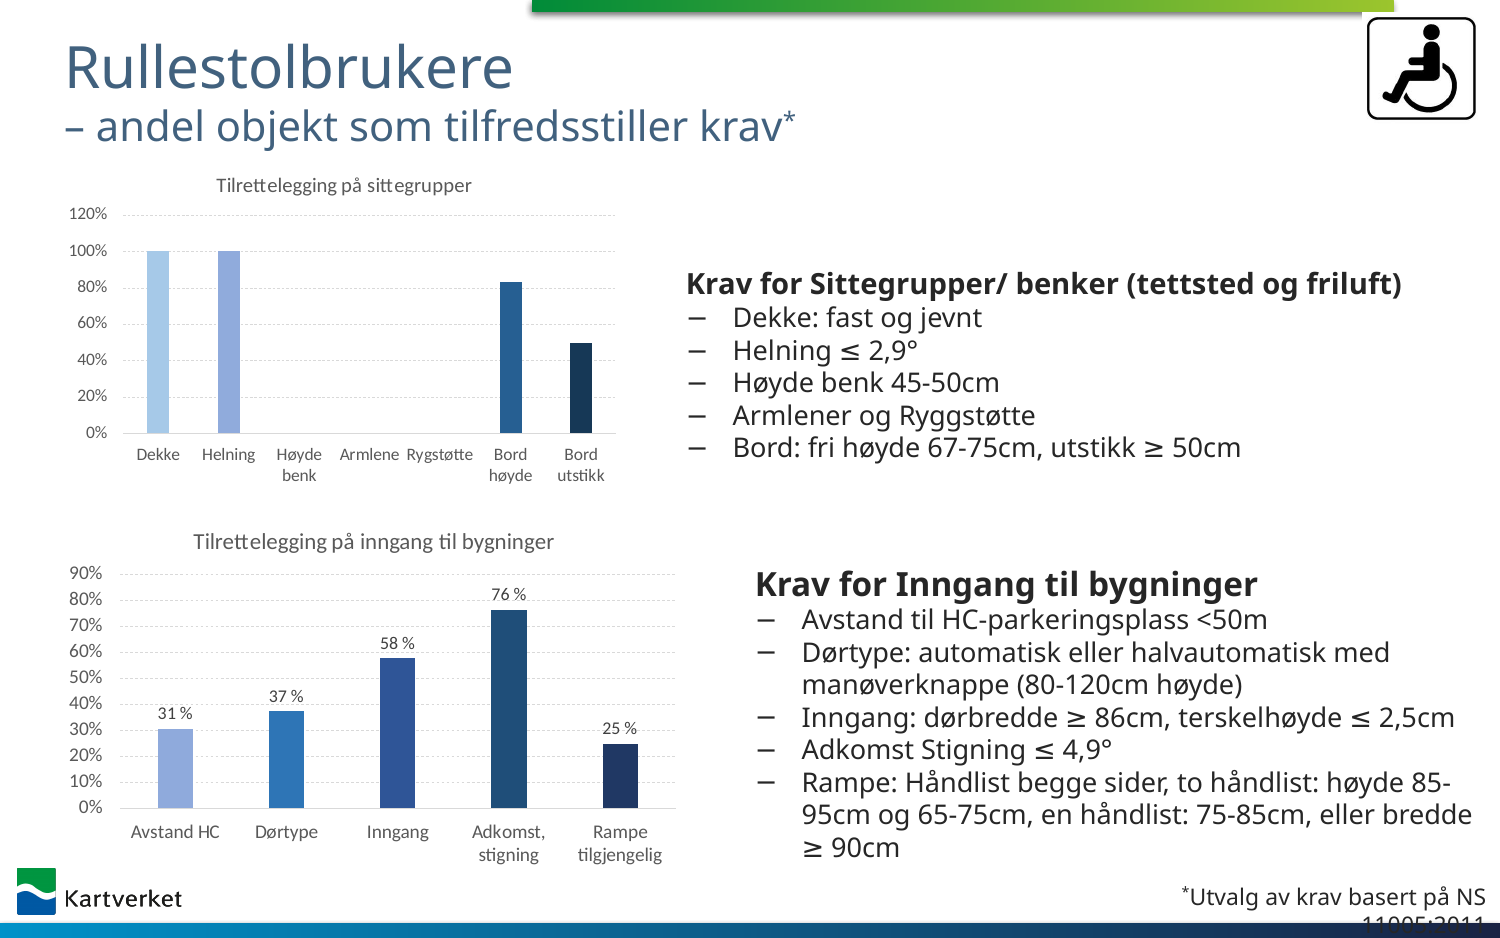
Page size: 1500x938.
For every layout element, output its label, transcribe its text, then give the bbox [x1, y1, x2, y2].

picture [1362, 12, 1481, 126]
text_box Rullestolbrukere – andel objekt som tilfredsstiller krav* [49, 25, 1431, 158]
picture [62, 520, 687, 874]
text_box Krav for Sittegrupper/ benker (tettsted og friluft) Dekke: fast og jevnt Helning ≤ 2,9° Høyde benk 45-50cm Armlener og Ryggstøtte Bord: fri høyde 67-75cm, utstikk ≥ 50cm [670, 258, 1418, 471]
picture [62, 166, 626, 492]
text_box *Utvalg av krav basert på NS 11005:2011 [1068, 873, 1500, 938]
text_box Krav for Inngang til bygninger Avstand til HC-parkeringsplass <50m Dørtype: automatisk eller halvautomatisk med manøverknappe (80-120cm høyde) Inngang: dørbredde ≥ 86cm, terskelhøyde ≤ 2,5cm Adkomst Stigning ≤ 4,9° Rampe: Håndlist begge sider, to håndlist: høyde 85-95cm og 65-75cm, en håndlist: 75-85cm, eller bredde ≥ 90cm [740, 555, 1491, 870]
